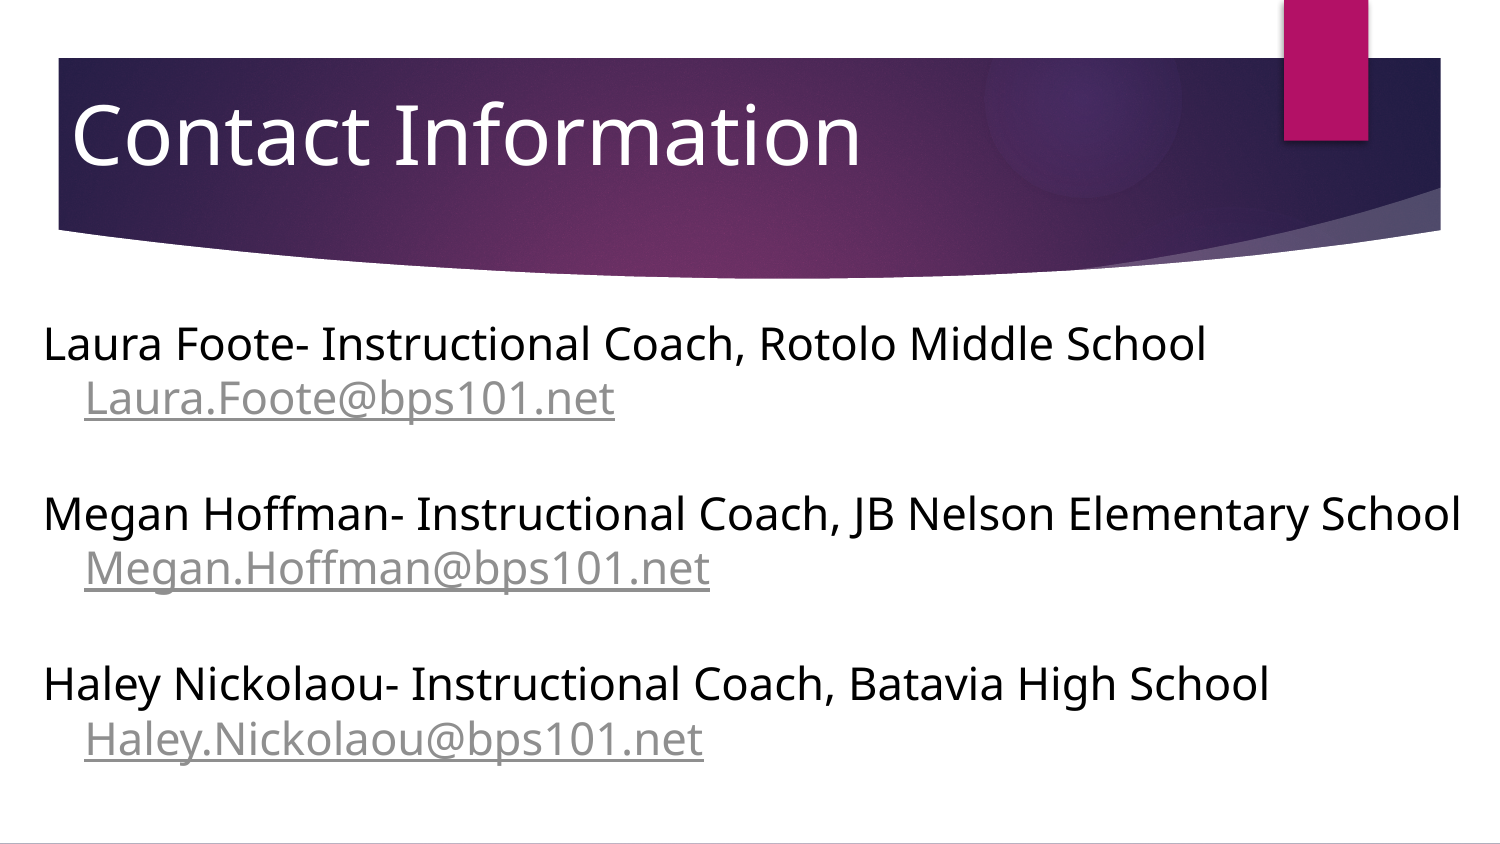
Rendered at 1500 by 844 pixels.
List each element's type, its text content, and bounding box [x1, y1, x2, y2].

title Contact Information [55, 56, 1453, 197]
list Laura Foote- Instructional Coach, Rotolo Middle School Laura.Foote@bps101.net Megan Hoffman- Instructional Coach, JB Nelson Elementary School Megan.Hoffman@bps101.net Haley Nickolaou- Instructional Coach, Batavia High School Haley.Nickolaou@bps101.net [27, 300, 1481, 808]
